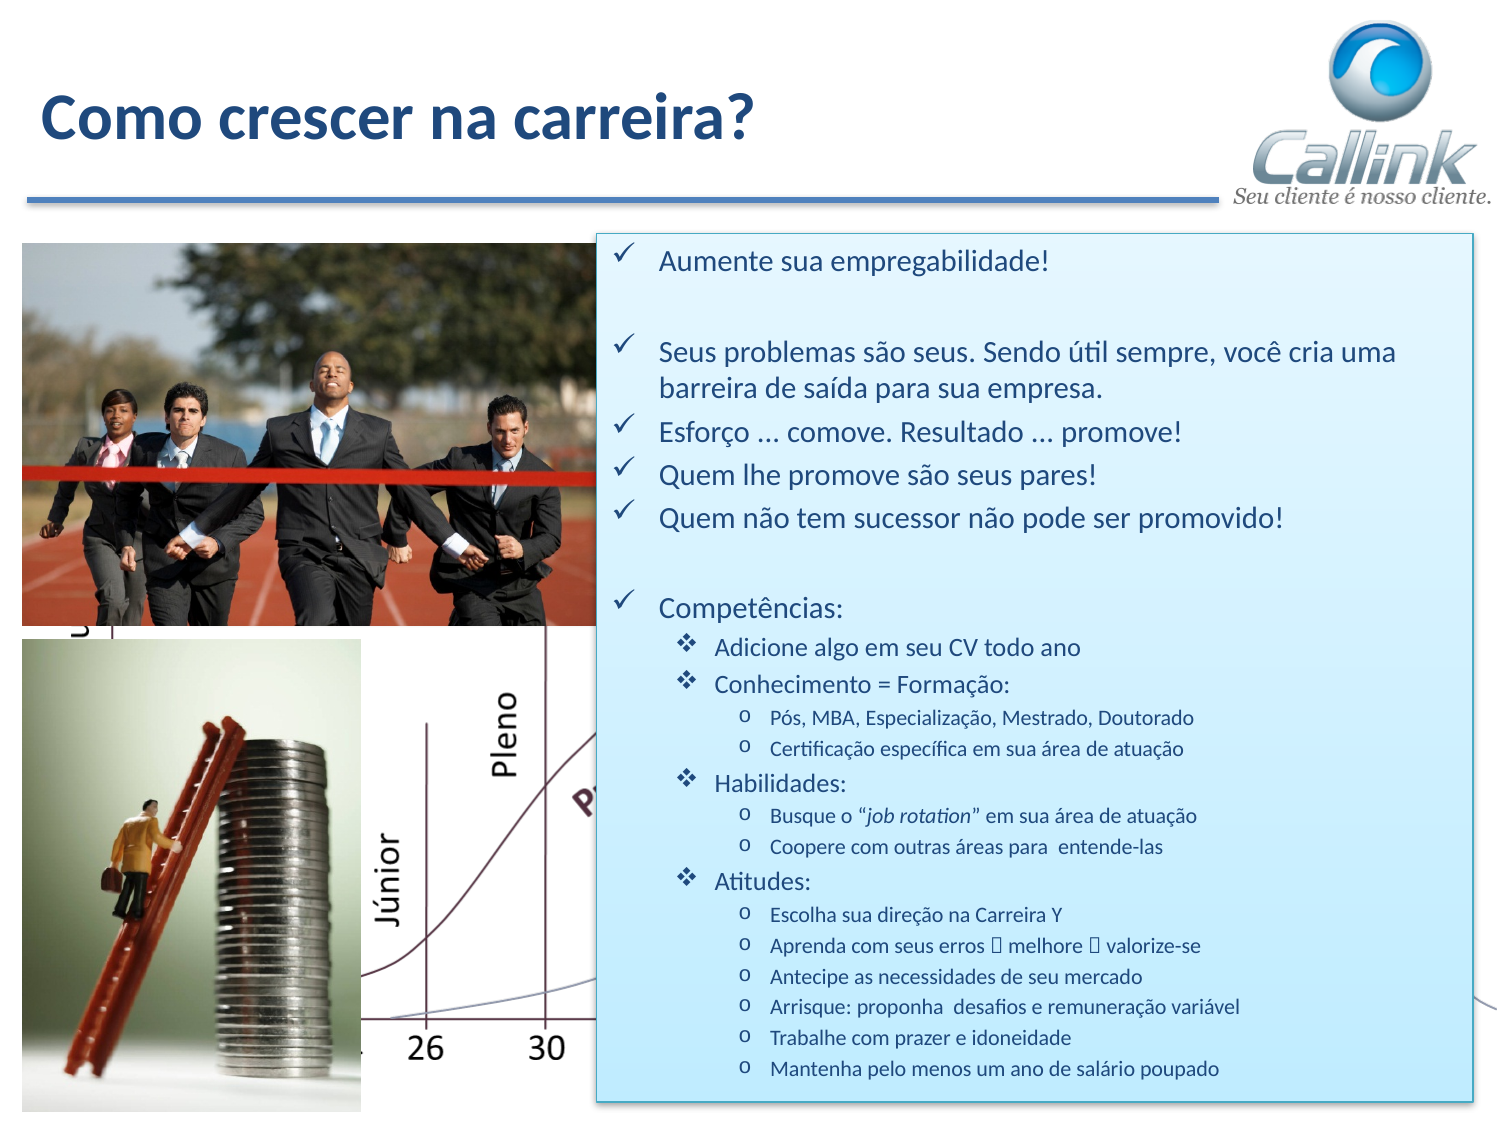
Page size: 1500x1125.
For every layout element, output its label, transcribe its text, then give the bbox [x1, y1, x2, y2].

picture [1228, 19, 1497, 207]
list Aumente sua empregabilidade! Seus problemas são seus. Sendo útil sempre, você cria uma barreira de saída para sua empresa. Esforço ... comove. Resultado ... promove! Quem lhe promove são seus pares! Quem não tem sucessor não pode ser promovido! Competências: Adicione algo em seu CV todo ano Conhecimento = Formação: Pós, MBA, Especialização, Mestrado, Doutorado Certificação específica em sua área de atuação Habilidades: Busque o “job rotation” em sua área de atuação Coopere com outras áreas para entende-las Atitudes: Escolha sua direção na Carreira Y Aprenda com seus erros  melhore  valorize-se Antecipe as necessidades de seu mercado Arrisque: proponha desafios e remuneração variável Trabalhe com prazer e idoneidade Mantenha pelo menos um ano de salário poupado [596, 233, 1474, 277]
picture [21, 243, 1497, 1112]
title Como crescer na carreira? [27, 26, 1219, 200]
